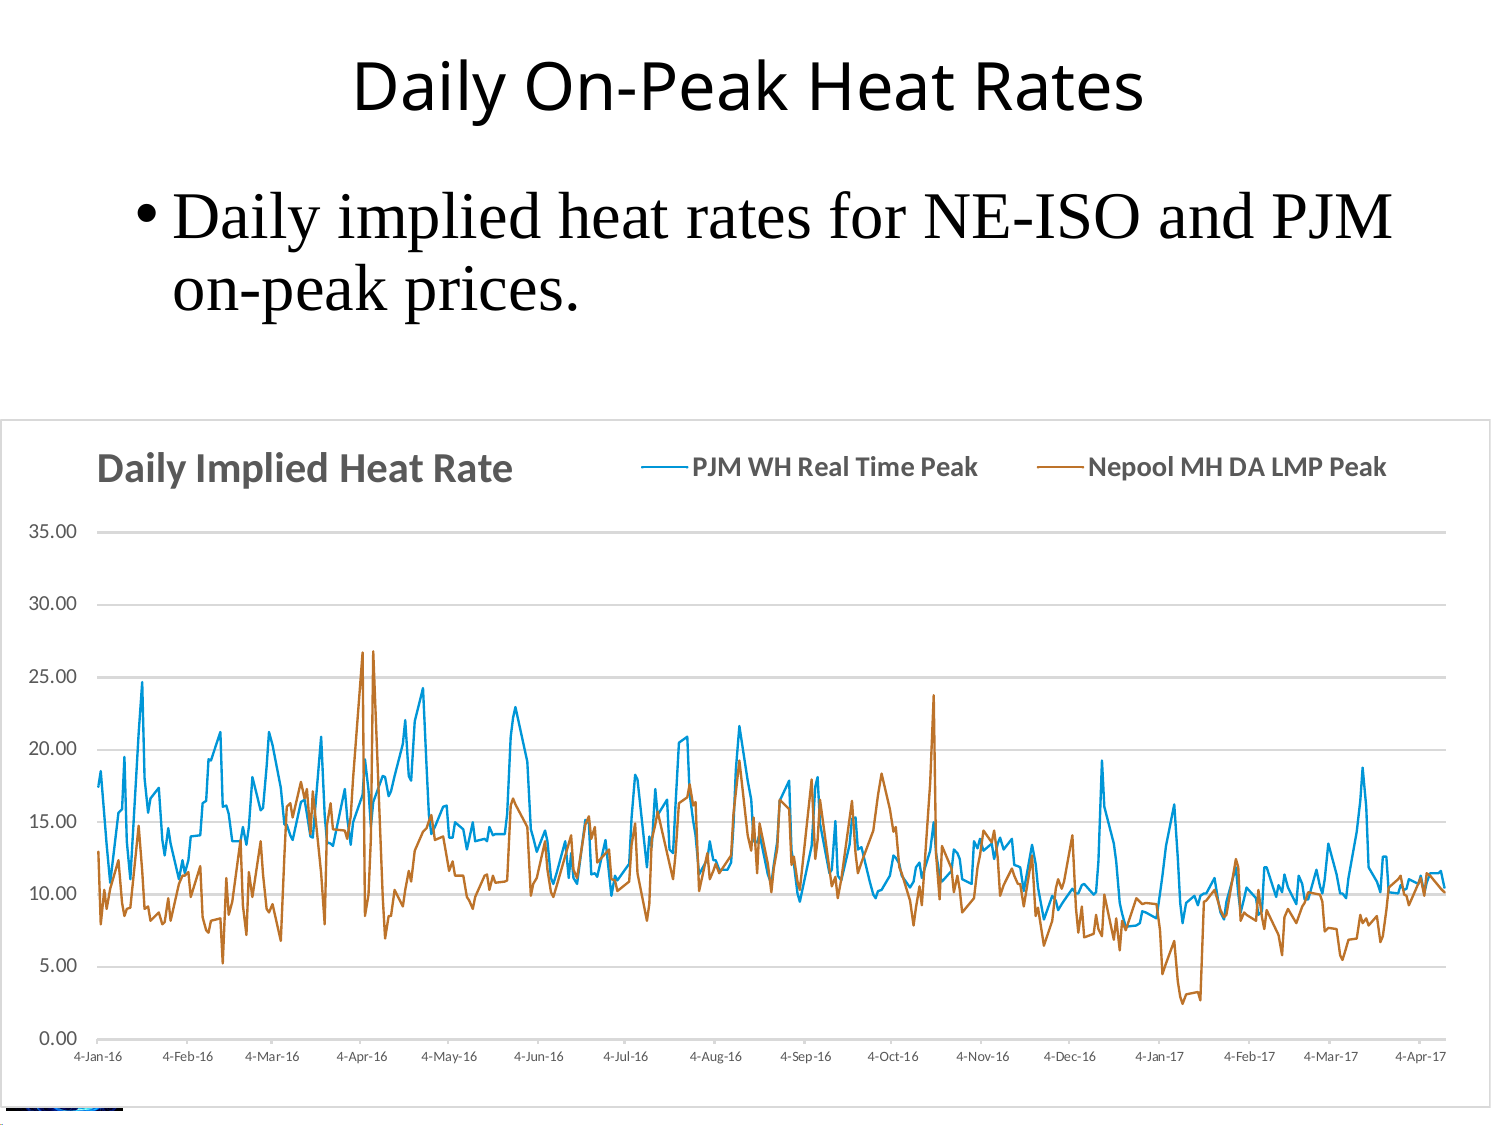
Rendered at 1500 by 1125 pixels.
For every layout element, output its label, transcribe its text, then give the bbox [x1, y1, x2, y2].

picture [0, 418, 1491, 1125]
title Daily On-Peak Heat Rates [120, 32, 1378, 146]
list Daily implied heat rates for NE-ISO and PJM on-peak prices. [120, 173, 1417, 418]
